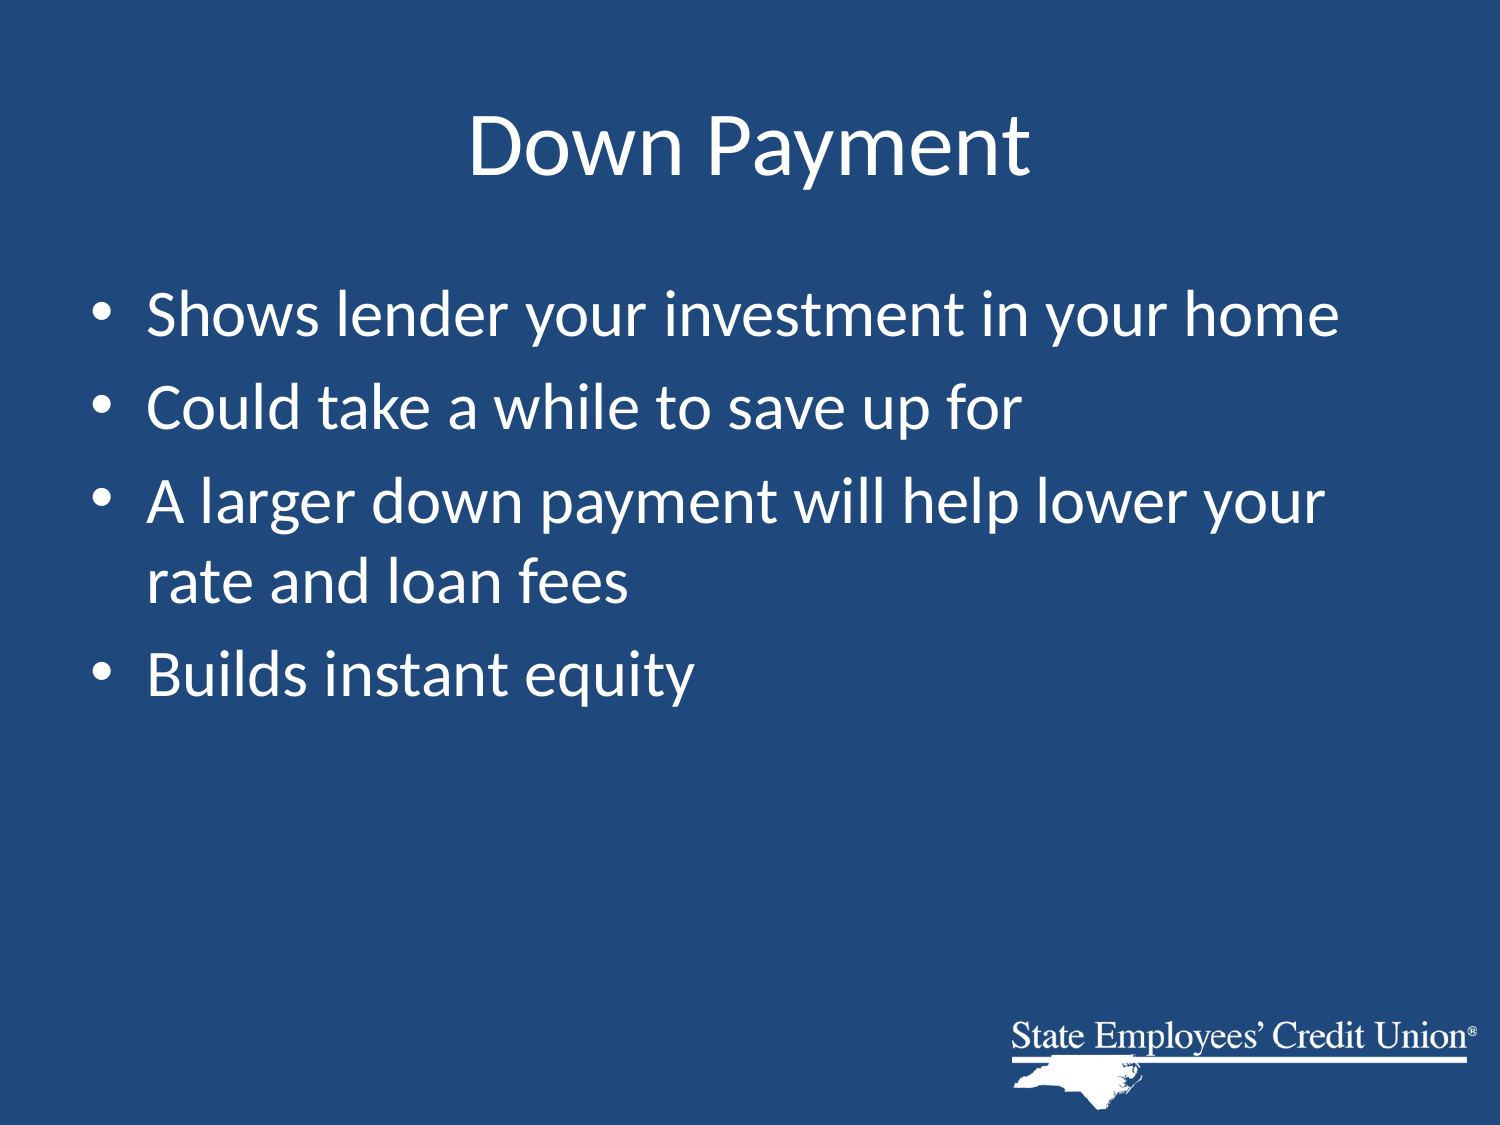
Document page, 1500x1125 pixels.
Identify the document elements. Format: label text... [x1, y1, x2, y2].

title Down Payment [75, 45, 1425, 233]
picture [1012, 1021, 1477, 1110]
list Shows lender your investment in your home Could take a while to save up for A larger down payment will help lower your rate and loan fees Builds instant equity [75, 262, 1425, 1005]
